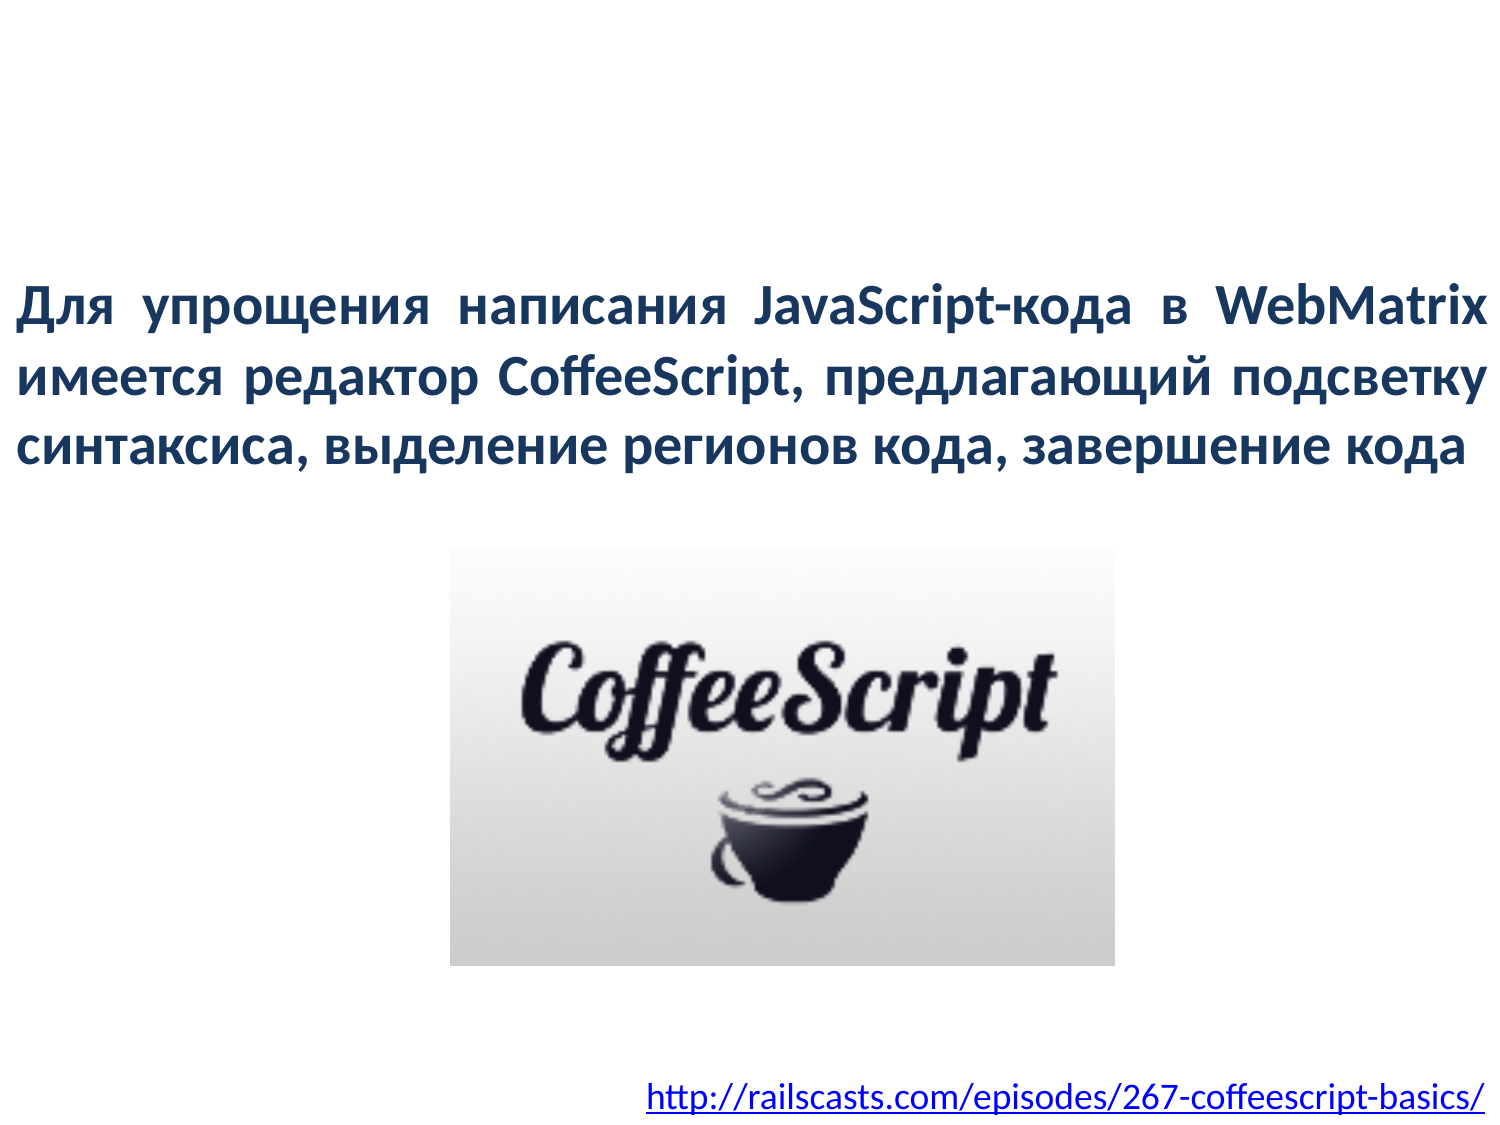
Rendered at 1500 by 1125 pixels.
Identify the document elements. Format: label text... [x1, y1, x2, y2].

text_box Для упрощения написания JavaScript-кода в WebMatrix имеется редактор CoffeeScript, предлагающий подсветку синтаксиса, выделение регионов кода, завершение кода [2, 259, 1500, 484]
picture [449, 549, 1116, 966]
text_box http://railscasts.com/episodes/267-coffeescript-basics/ [0, 1064, 1500, 1125]
